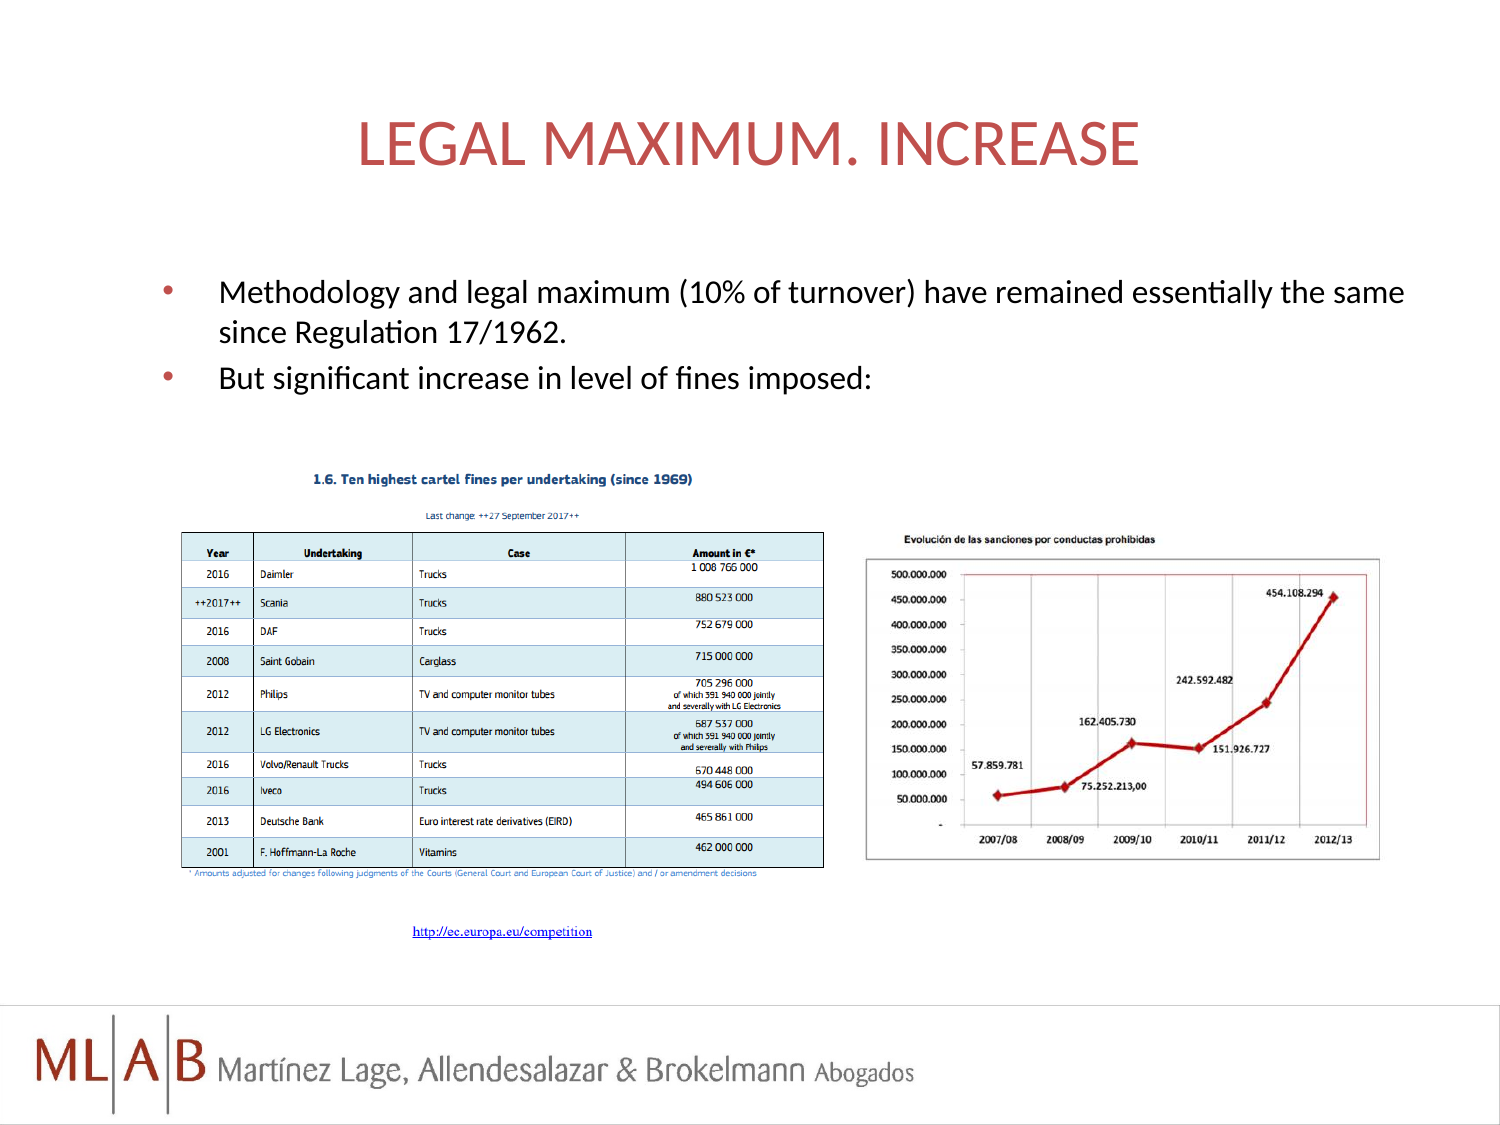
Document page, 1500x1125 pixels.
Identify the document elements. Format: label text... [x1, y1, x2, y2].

text_box Methodology and legal maximum (10% of turnover) have remained essentially the same since Regulation 17/1962. But significant increase in level of fines imposed: [147, 262, 1425, 409]
title LEGAL MAXIMUM. INCREASE [75, 45, 1425, 233]
picture [159, 467, 833, 953]
picture [856, 526, 1389, 862]
picture [0, 1003, 1500, 1125]
